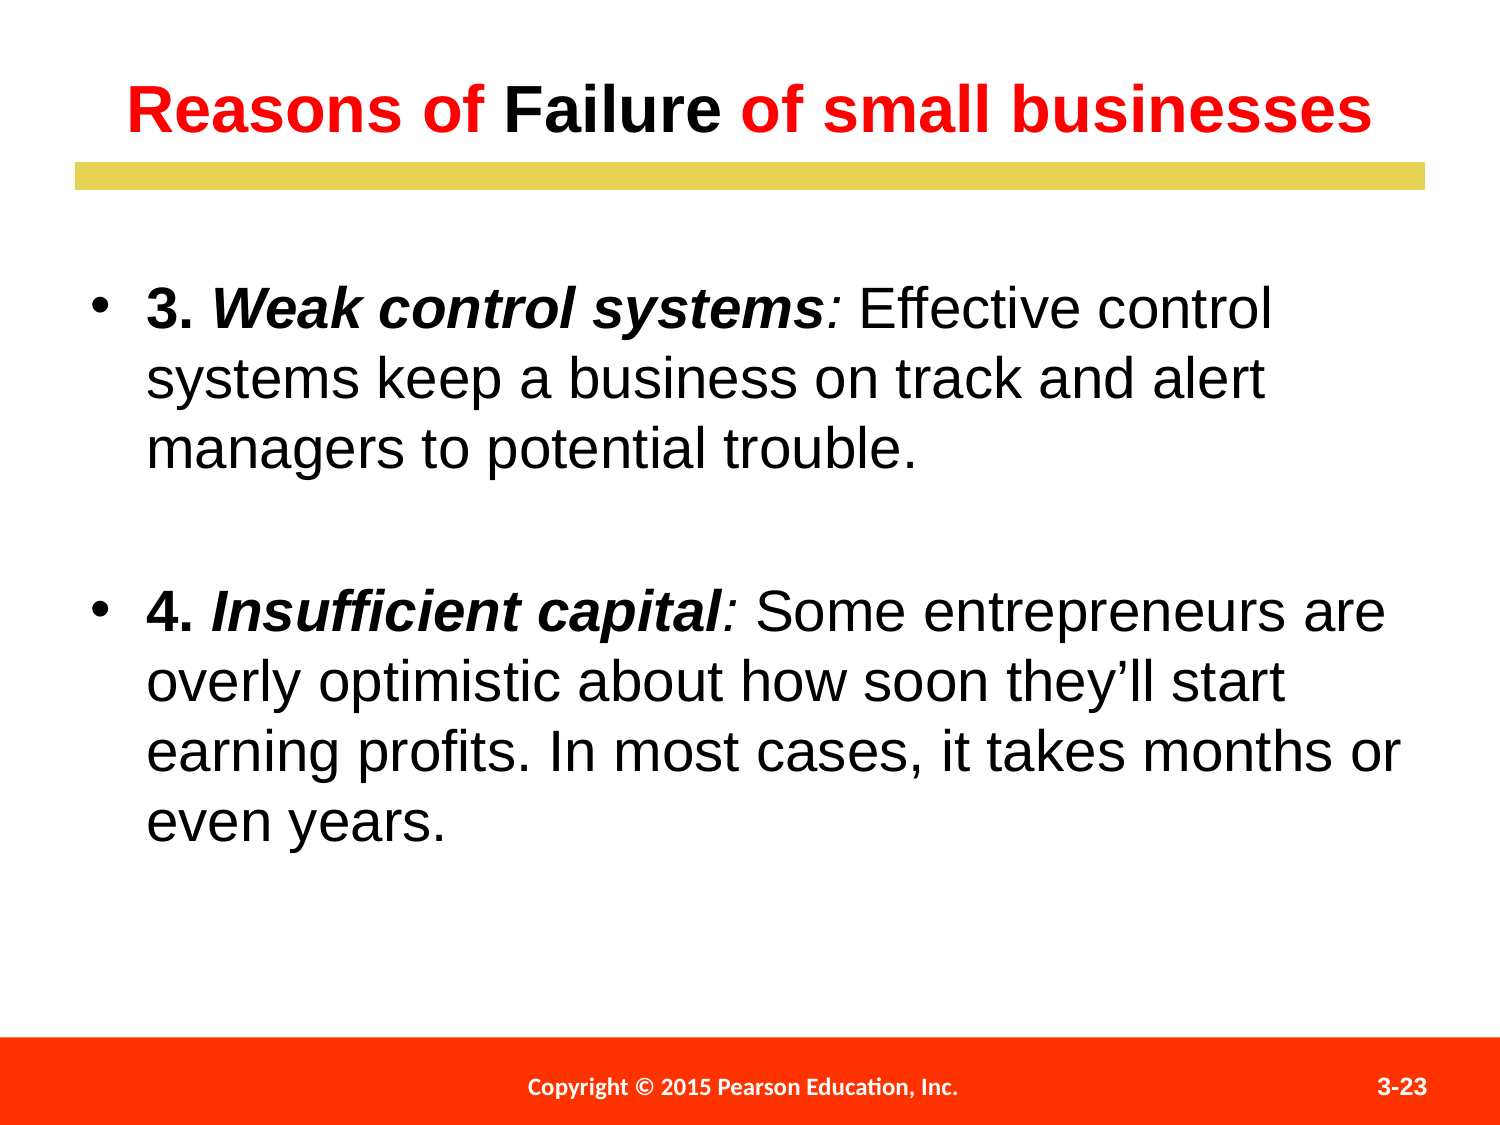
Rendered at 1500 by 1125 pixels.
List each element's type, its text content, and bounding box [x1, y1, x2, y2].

list 3. Weak control systems: Effective control systems keep a business on track and alert managers to potential trouble. 4. Insufficient capital: Some entrepreneurs are overly optimistic about how soon they’ll start earning profits. In most cases, it takes months or even years. [74, 262, 1426, 918]
text_box Reasons of Failure of small businesses [74, 12, 1425, 200]
